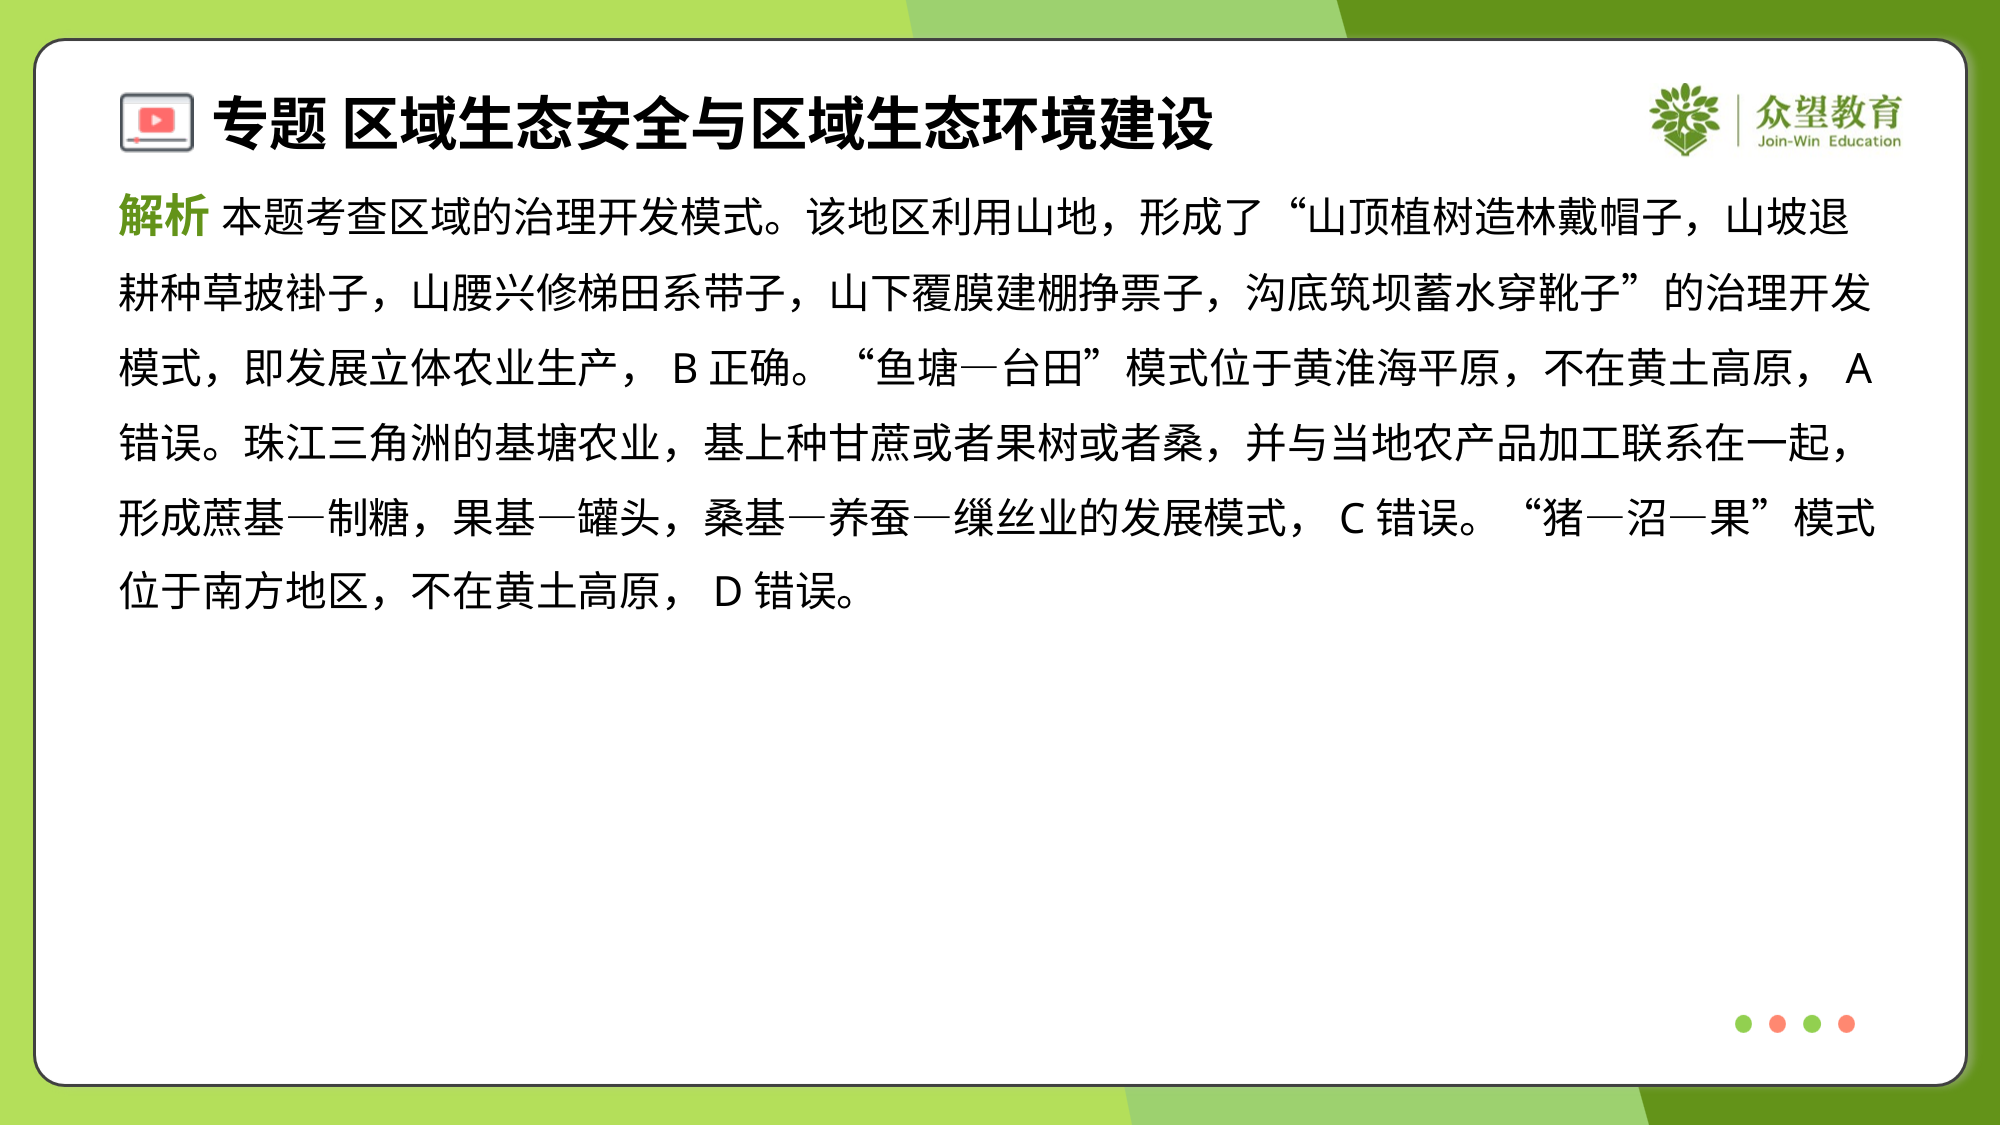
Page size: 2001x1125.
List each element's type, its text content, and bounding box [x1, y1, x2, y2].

picture [0, 0, 2000, 1125]
text_box 解析 本题考查区域的治理开发模式。该地区利用山地，形成了“山顶植树造林戴帽子，山坡退 耕种草披褂子，山腰兴修梯田系带子，山下覆膜建棚挣票子，沟底筑坝蓄水穿靴子”的治理开发 模式，即发展立体农业生产，B正确。“鱼塘—台田”模式位于黄淮海平原，不在黄土高原，A 错误。珠江三角洲的基塘农业，基上种甘蔗或者果树或者桑，并与当地农产品加工联系在一起， 形成蔗基—制糖，果基—罐头，桑基—养蚕—缫丝业的发展模式，C错误。“猪—沼—果”模式 位于南方地区，不在黄土高原，D错误。 [118, 164, 1883, 608]
